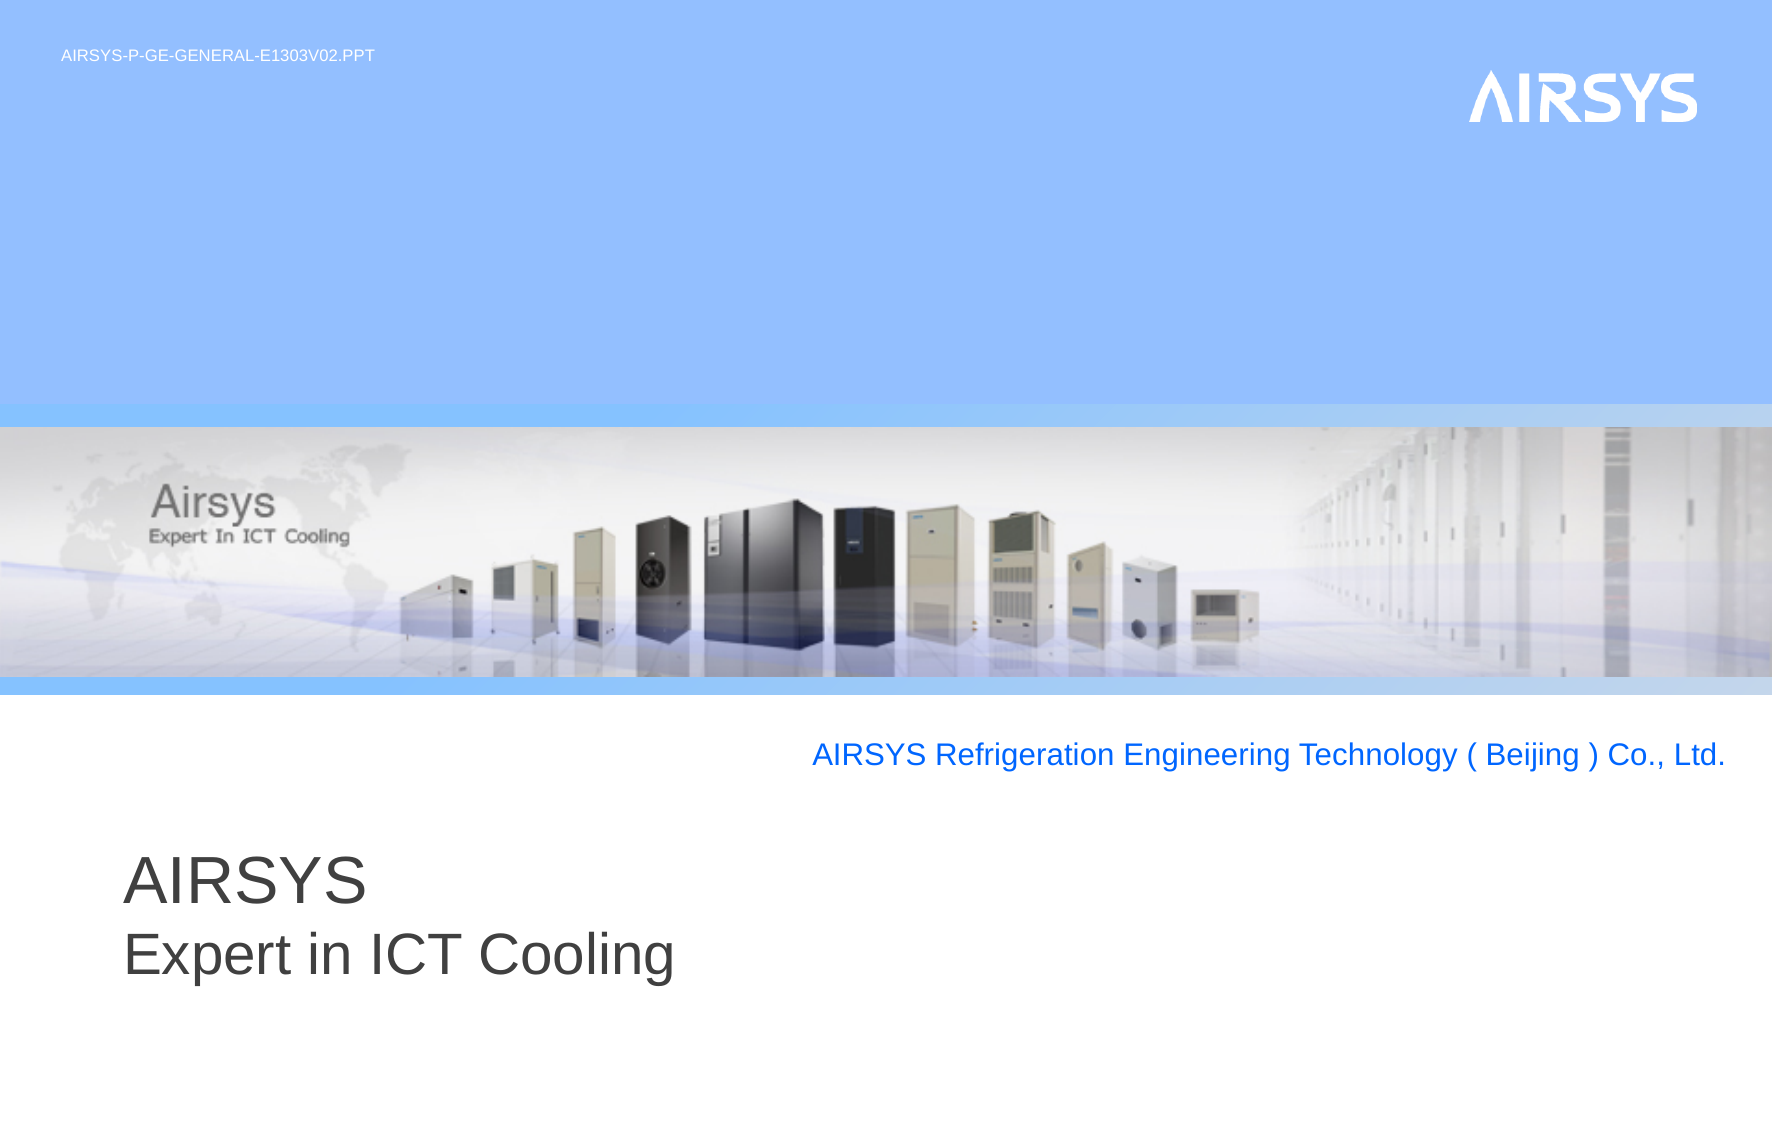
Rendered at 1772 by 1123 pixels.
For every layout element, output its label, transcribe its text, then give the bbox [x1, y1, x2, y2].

picture [0, 427, 1772, 677]
text_box AIRSYS Expert in ICT Cooling [108, 829, 1311, 994]
text_box AIRSYS-P-GE-GENERAL-E1303V02.PPT [46, 37, 413, 72]
text_box AIRSYS Refrigeration Engineering Technology ( Beijing ) Co., Ltd. [692, 727, 1743, 780]
picture [1469, 70, 1697, 122]
